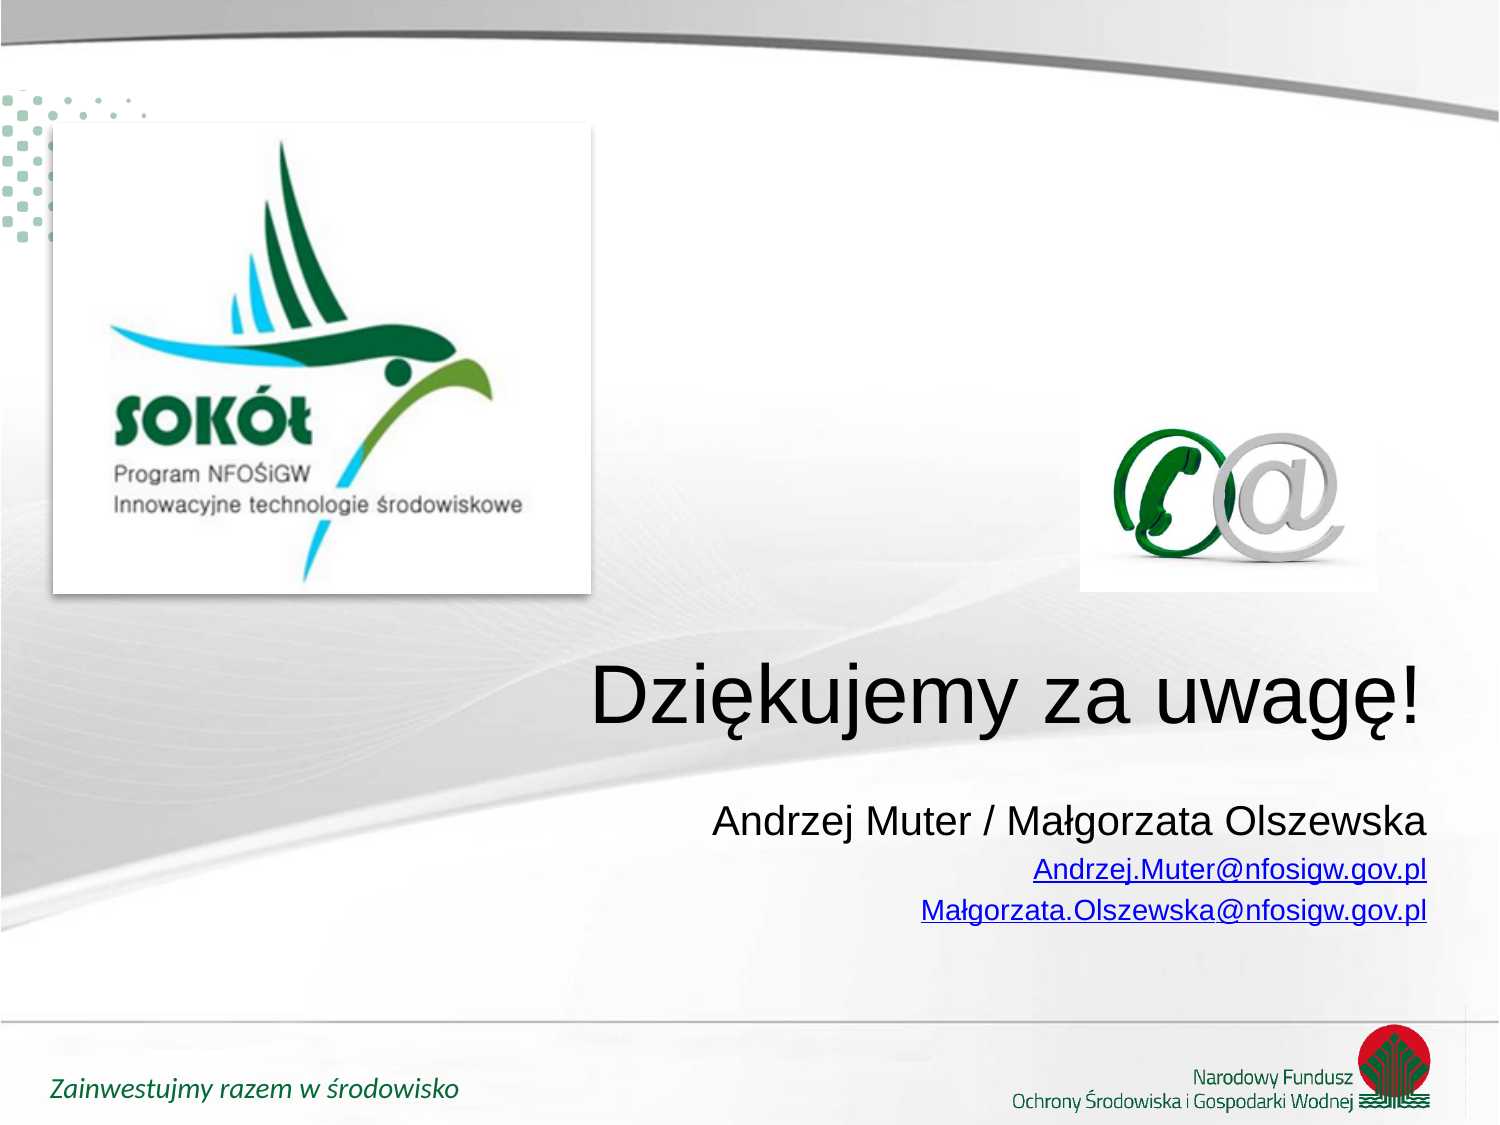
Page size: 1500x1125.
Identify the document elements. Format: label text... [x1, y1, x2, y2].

text_box Andrzej Muter / Małgorzata Olszewska Andrzej.Muter@nfosigw.gov.pl Małgorzata.Olszewska@nfosigw.gov.pl [690, 786, 1443, 1010]
picture [0, 0, 1499, 1125]
text_box Dziękujemy za uwagę! [87, 633, 1438, 746]
